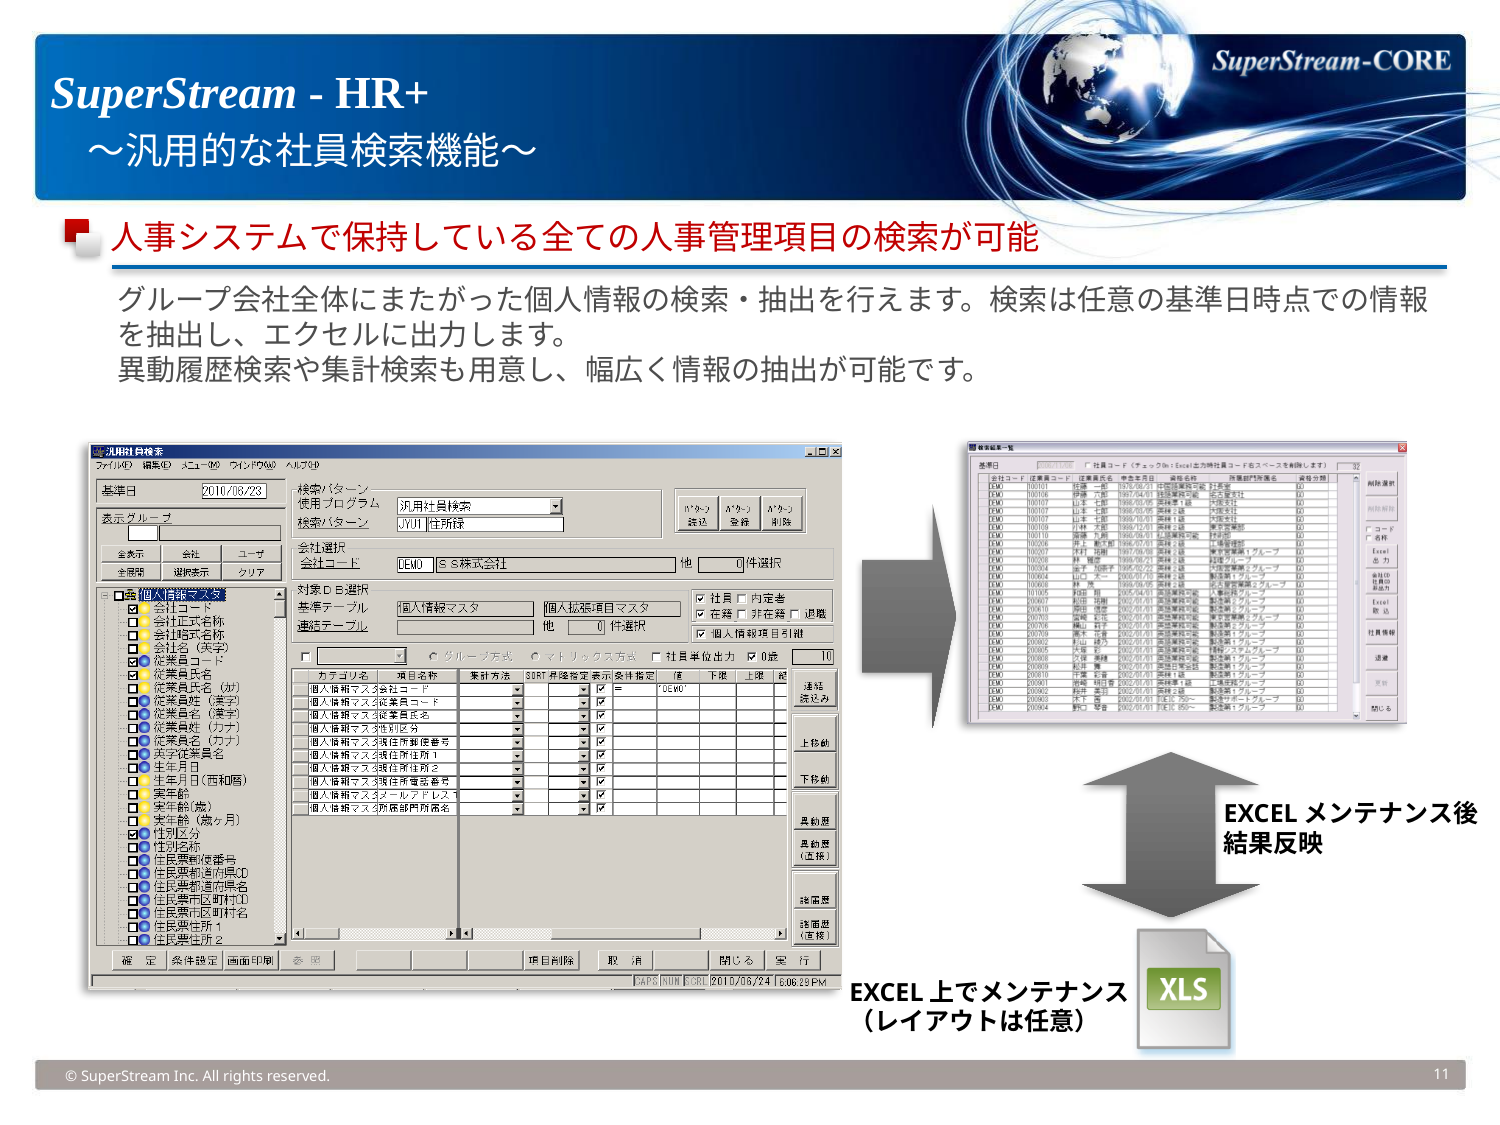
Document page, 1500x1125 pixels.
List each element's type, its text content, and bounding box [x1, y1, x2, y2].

picture [0, 0, 1500, 1125]
text_box [861, 503, 956, 729]
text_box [64, 219, 101, 256]
slide_number 11 [1331, 1060, 1450, 1090]
text_box グループ会社全体にまたがった個人情報の検索・抽出を行えます。検索は任意の基準日時点での情報を抽出し、エクセルに出力します。 異動履歴検索や集計検索も用意し、幅広く情報の抽出が可能です。 [102, 273, 1454, 394]
text_box [1082, 752, 1260, 913]
text_box SuperStream - HR+ ～汎用的な社員検索機能～ [35, 34, 1166, 202]
text_box EXCELメンテナンス後 結果反映 [1220, 789, 1494, 865]
footer © SuperStream Inc. All rights reserved. [50, 1059, 423, 1094]
text_box EXCEL上でメンテナンス （レイアウトは任意） [834, 968, 1126, 1044]
text_box 人事システムで保持している全ての人事管理項目の検索が可能 [96, 209, 1270, 264]
